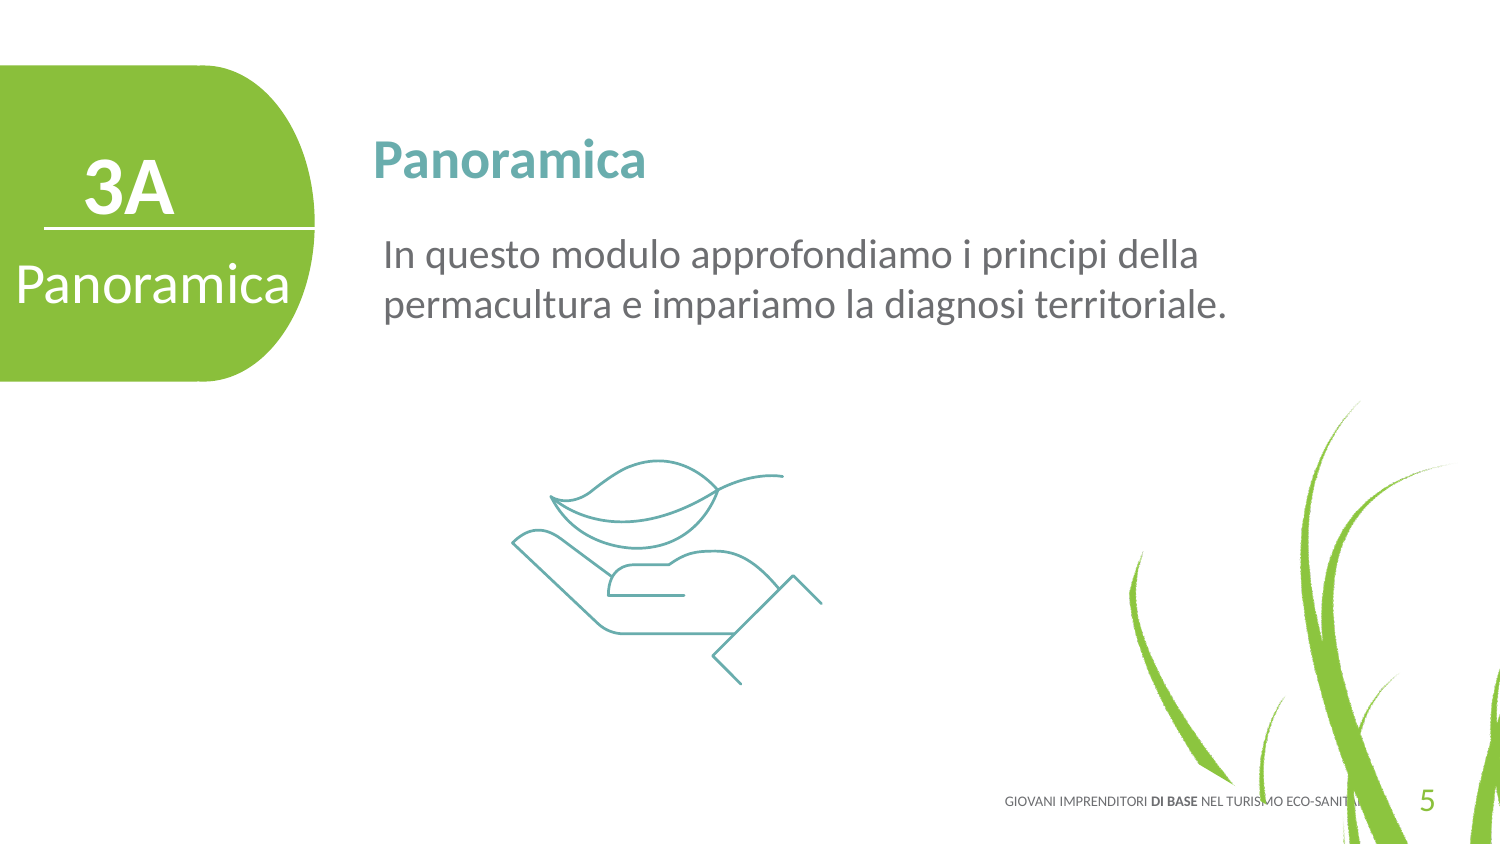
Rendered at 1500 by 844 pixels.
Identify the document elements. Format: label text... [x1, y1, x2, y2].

list 3A [67, 115, 215, 227]
list Panoramica [0, 242, 376, 422]
text_box [0, 65, 315, 242]
list 3A [67, 238, 215, 313]
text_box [512, 460, 822, 685]
text_box Panoramica [358, 97, 1463, 197]
picture [1030, 313, 1500, 844]
text_box In questo modulo approfondiamo i principi della permacultura e impariamo la diagnosi territoriale. [374, 224, 1306, 327]
